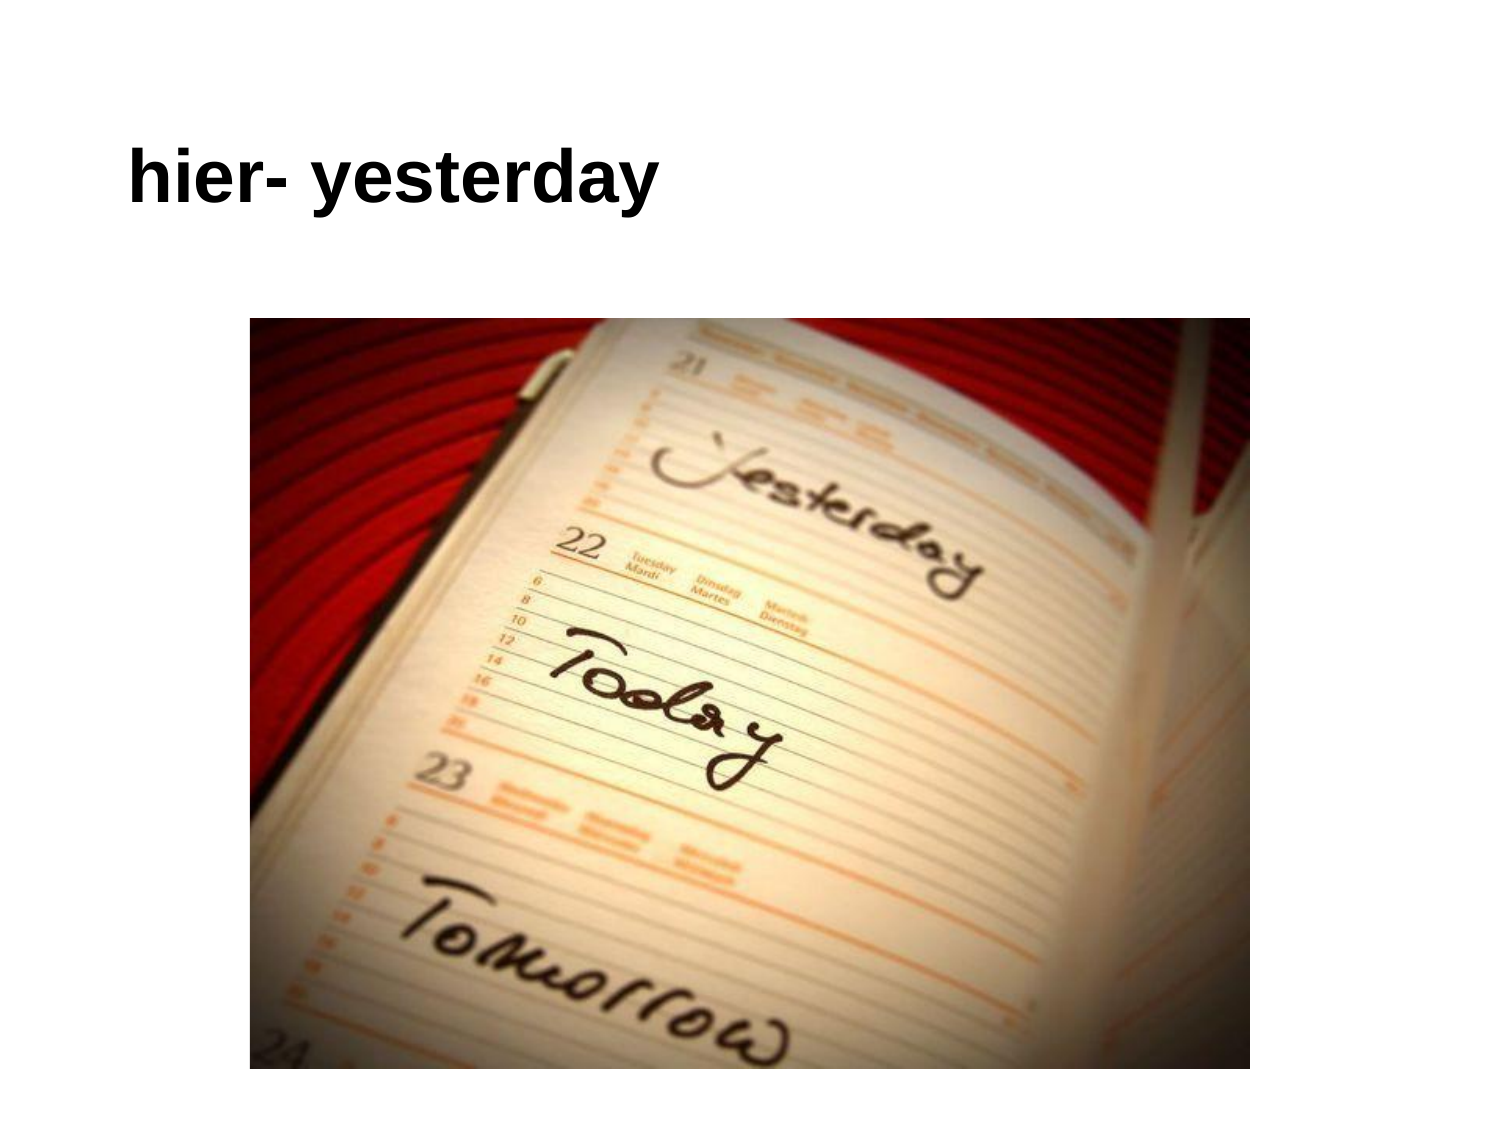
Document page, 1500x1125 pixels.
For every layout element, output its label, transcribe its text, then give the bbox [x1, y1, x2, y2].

text_box [249, 318, 1250, 1069]
title hier- yesterday [75, 14, 1425, 233]
